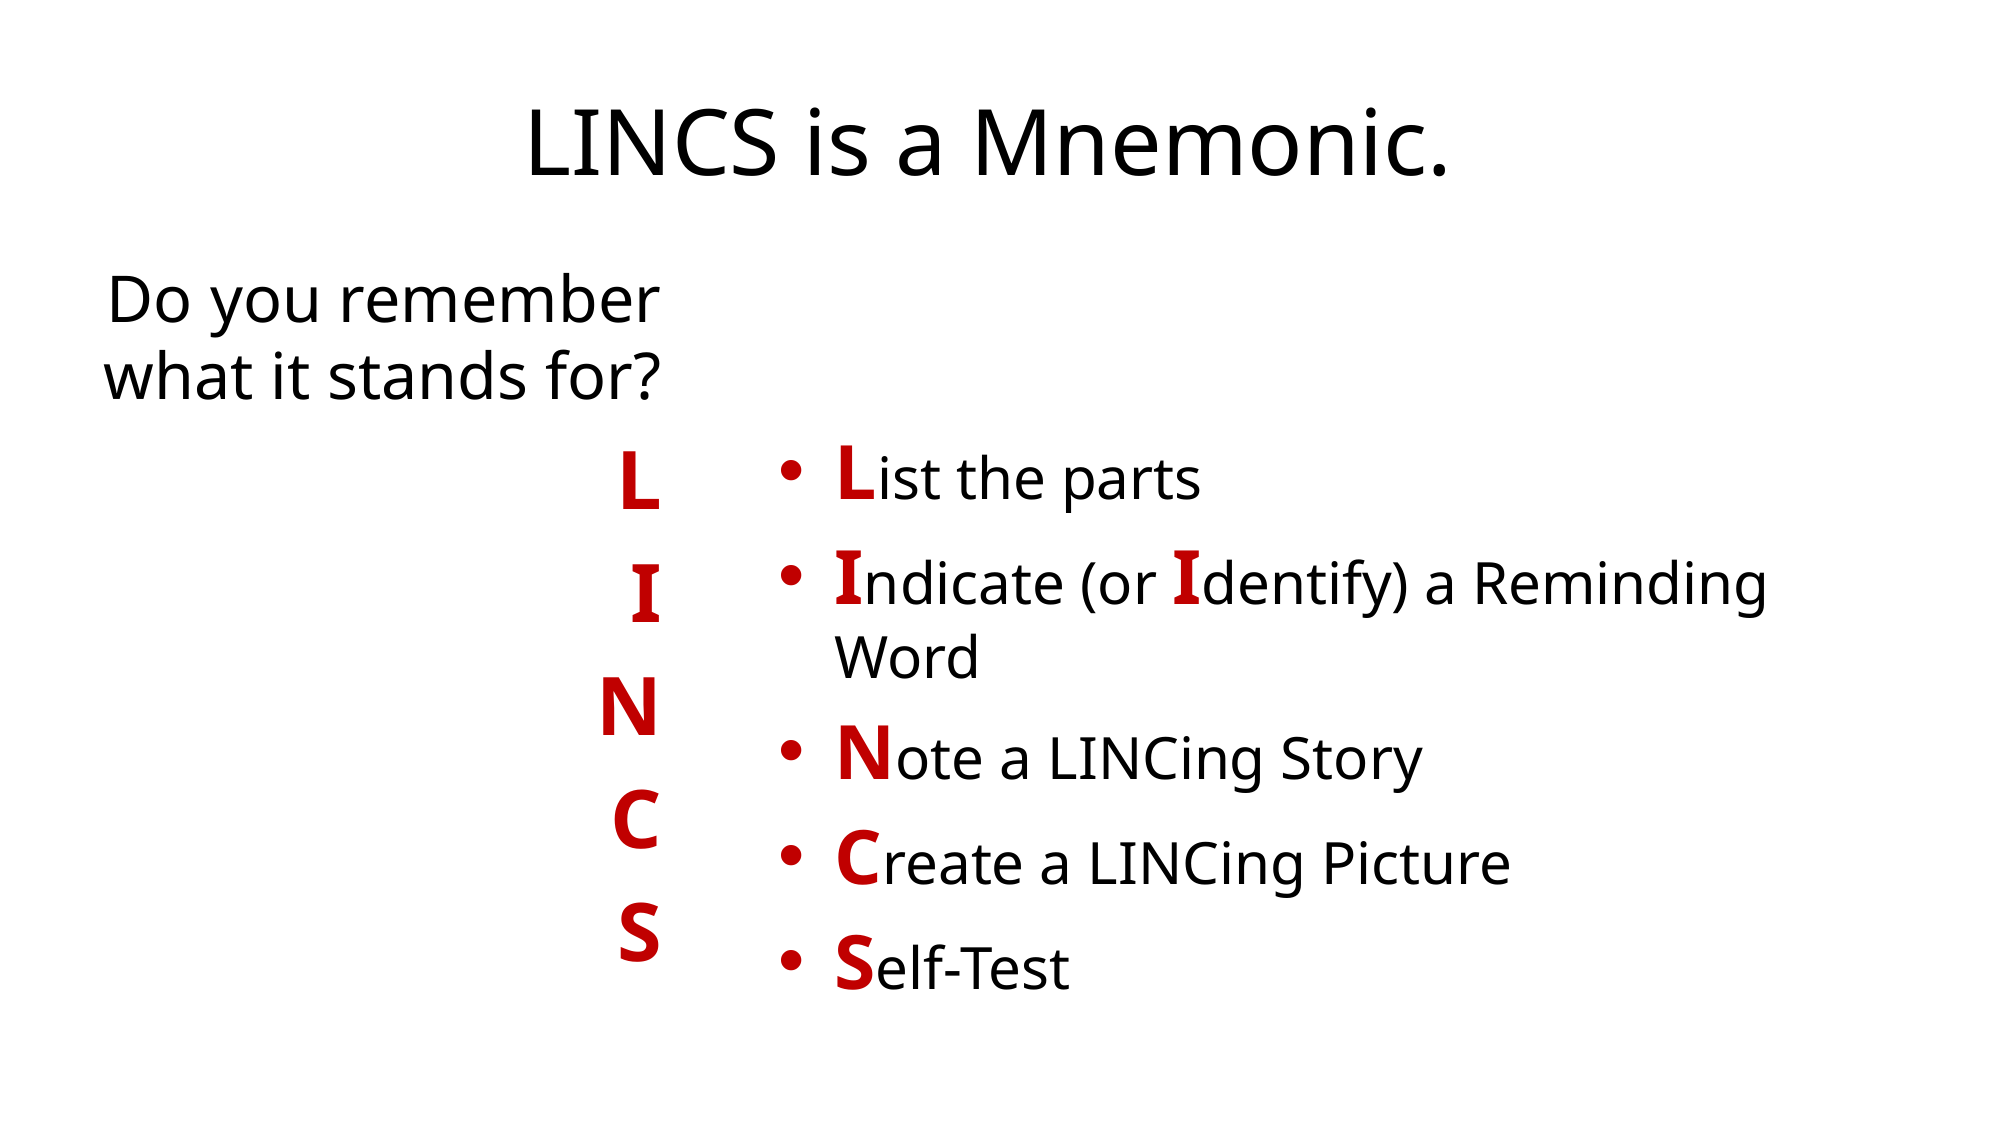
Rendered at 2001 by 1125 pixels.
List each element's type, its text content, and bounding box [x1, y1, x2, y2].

title LINCS is a Mnemonic. [99, 45, 1900, 233]
list Do you remember what it stands for? L I N C S [86, 250, 677, 1058]
list List the parts Indicate (or Identify) a Reminding Word Note a LINCing Story Create a LINCing Picture Self-Test [763, 417, 1900, 1024]
